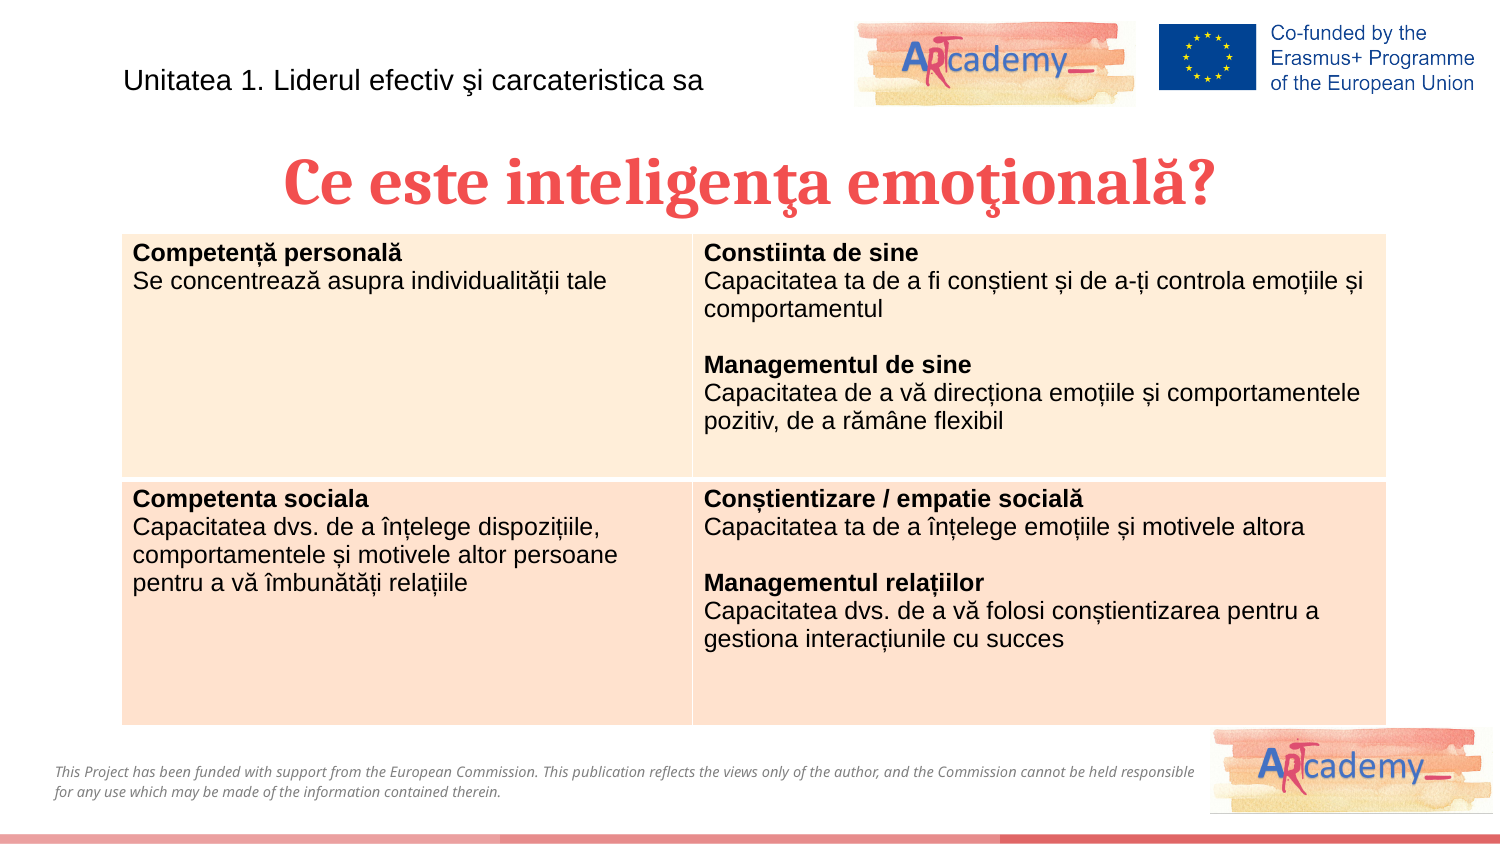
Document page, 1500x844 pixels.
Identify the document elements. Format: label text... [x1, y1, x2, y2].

table_header Competență personală Se concentrează asupra individualității tale [122, 234, 692, 477]
text_box Unitatea 1. Liderul efectiv şi carcateristica sa [108, 53, 783, 104]
picture [1210, 709, 1493, 844]
table_cell Competenta sociala Capacitatea dvs. de a înțelege dispozițiile, comportamentele și motivele altor persoane pentru a vă îmbunătăți relațiile [122, 482, 692, 725]
text_box This Project has been funded with support from the European Commission. This publication reflects the views only of the author, and the Commission cannot be held responsible for any use which may be made of the information contained therein. [39, 754, 1205, 799]
picture [1158, 24, 1474, 94]
table_cell Conștientizare / empatie socială Capacitatea ta de a înțelege emoțiile și motivele altora Managementul relațiilor Capacitatea dvs. de a vă folosi conștientizarea pentru a gestiona interacțiunile cu succes [693, 482, 1386, 725]
table_header Constiinta de sine Capacitatea ta de a fi conștient și de a-ți controla emoțiile și comportamentul Managementul de sine Capacitatea de a vă direcționa emoțiile și comportamentele pozitiv, de a rămâne flexibil [693, 234, 1386, 477]
title Ce este inteligenţa emoţională? [180, 53, 1352, 232]
picture [854, 2, 1137, 138]
